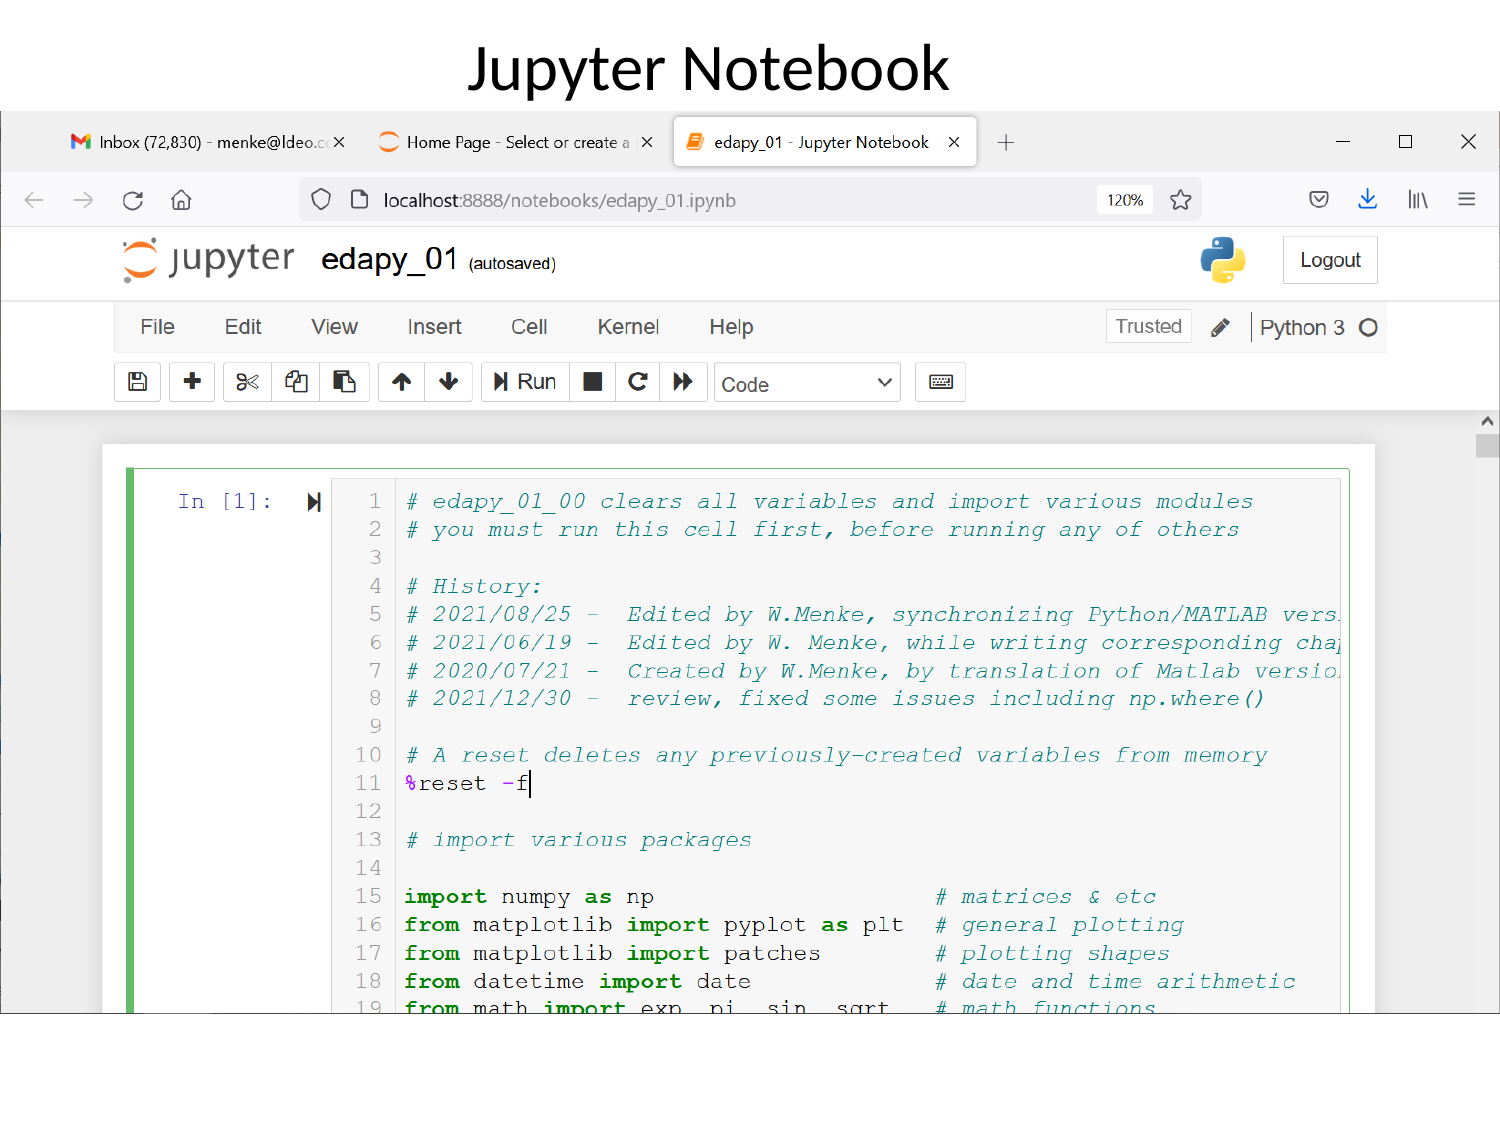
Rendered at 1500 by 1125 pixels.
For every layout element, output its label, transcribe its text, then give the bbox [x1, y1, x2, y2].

picture [0, 111, 1500, 1014]
text_box Jupyter Notebook [2, 15, 1416, 111]
